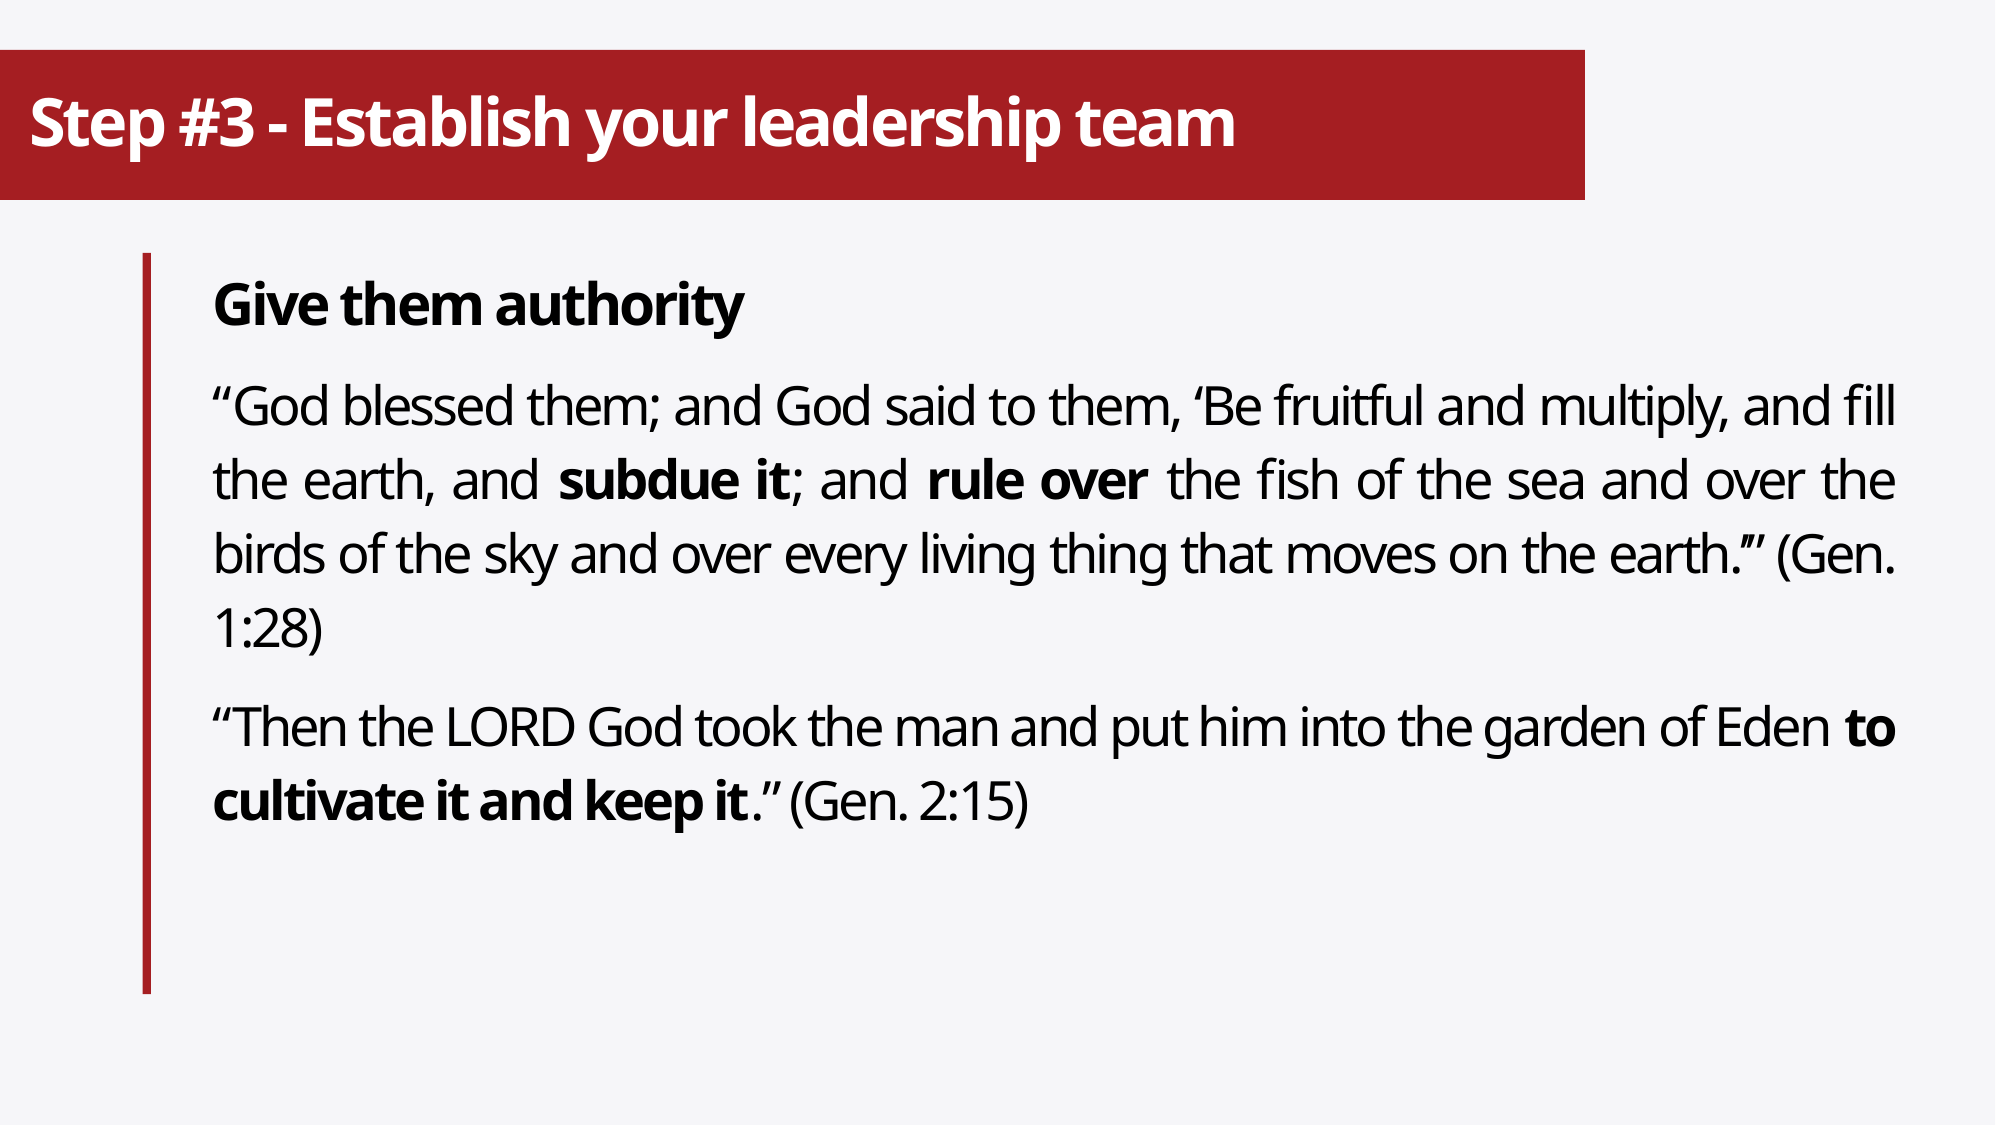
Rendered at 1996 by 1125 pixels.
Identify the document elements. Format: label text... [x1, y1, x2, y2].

title Step #3 - Establish your leadership team [14, 62, 1810, 188]
subtitle Give them authority “God blessed them; and God said to them, ‘Be fruitful and multiply, and fill the earth, and subdue it; and rule over the fish of the sea and over the birds of the sky and over every living thing that moves on the earth.’” (Gen. 1:28) “Then the LORD God took the man and put him into the garden of Eden to cultivate it and keep it.” (Gen. 2:15) [197, 249, 1910, 1000]
